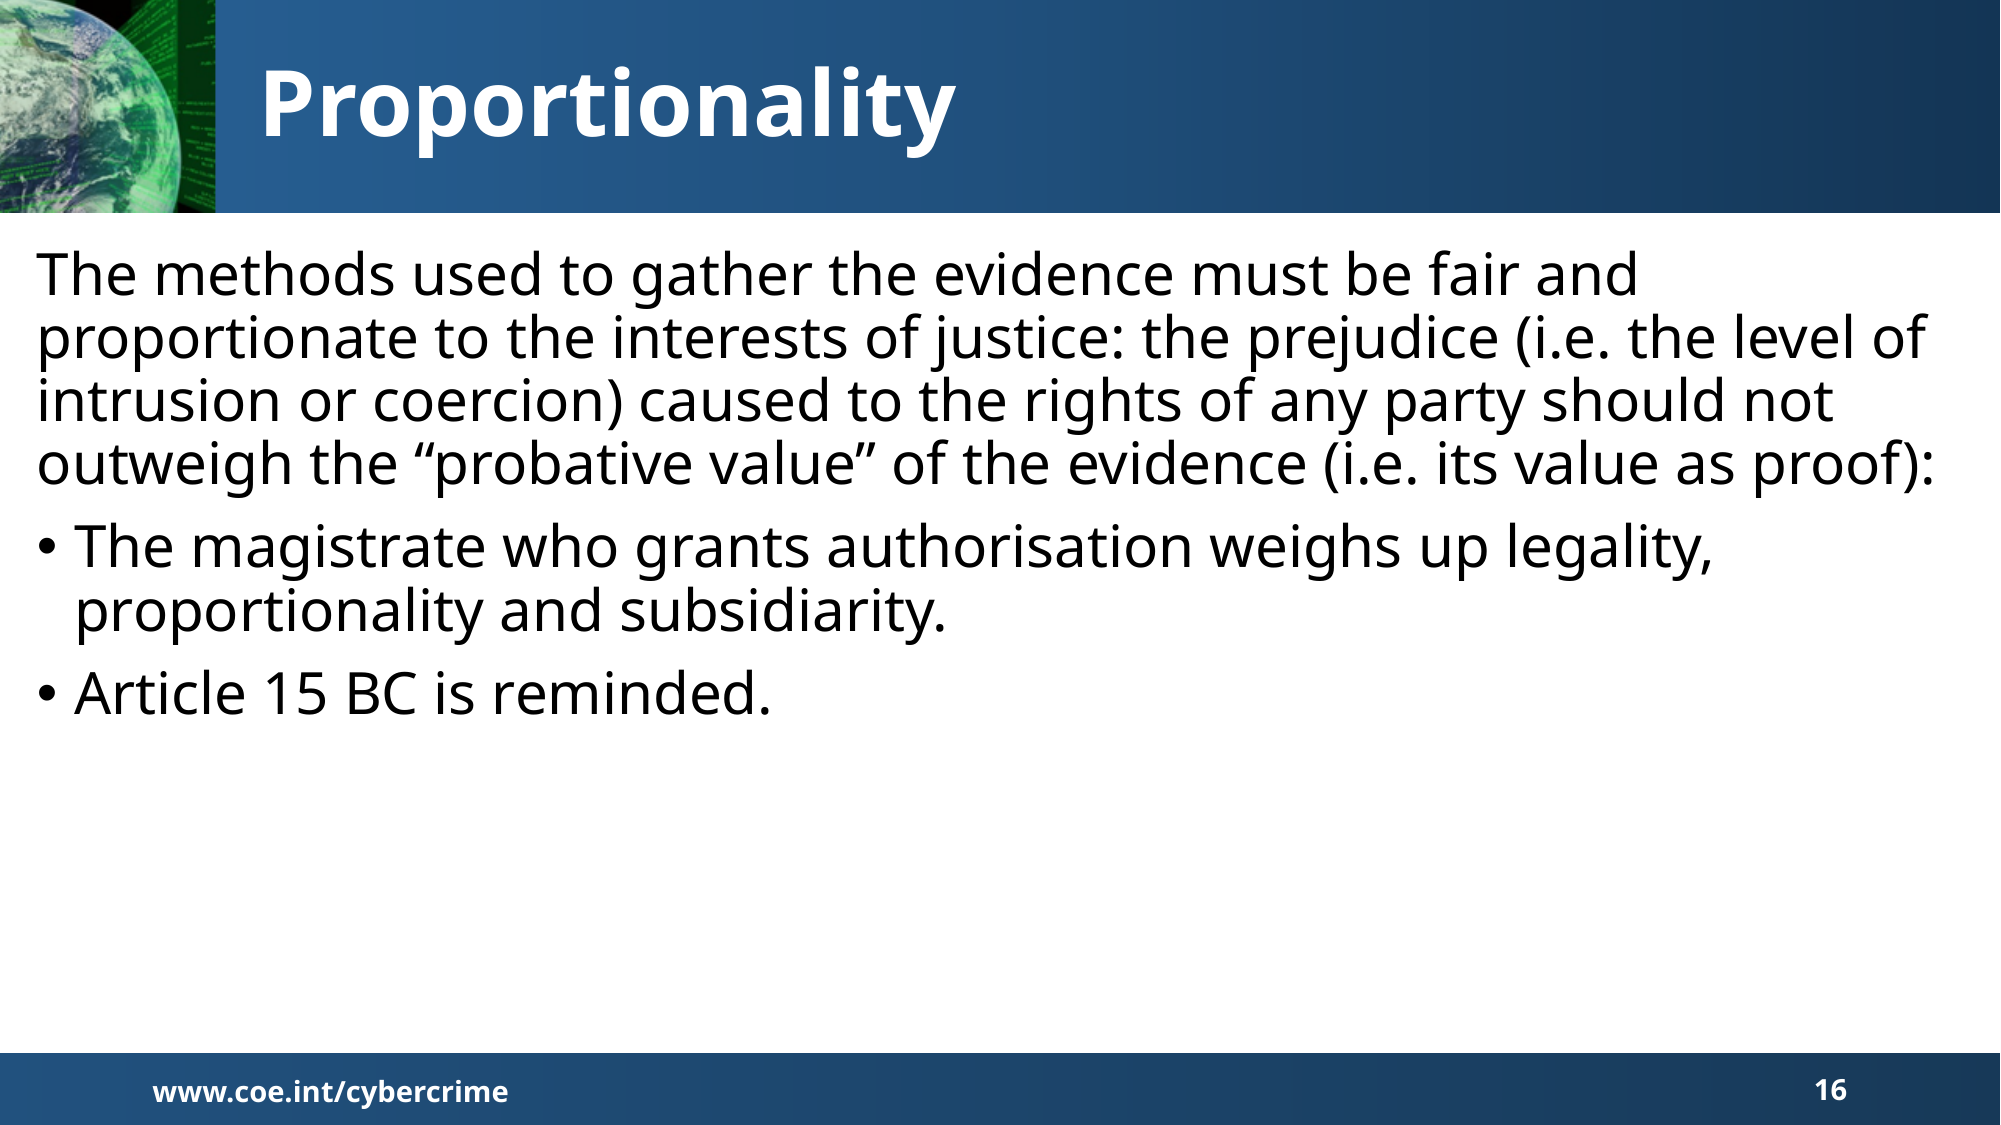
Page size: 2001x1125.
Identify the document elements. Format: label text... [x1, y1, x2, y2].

slide_number 16 [1412, 1061, 1863, 1121]
slide_number www.coe.int/cybercrime [137, 1061, 588, 1121]
picture [0, 0, 2000, 213]
list The methods used to gather the evidence must be fair and proportionate to the interests of justice: the prejudice (i.e. the level of intrusion or coercion) caused to the rights of any party should not outweigh the “probative value” of the evidence (i.e. its value as proof): The magistrate who grants authorisation weighs up legality, proportionality and subsidiarity. Article 15 BC is reminded. [21, 237, 1983, 1036]
title Proportionality [243, 32, 1969, 182]
